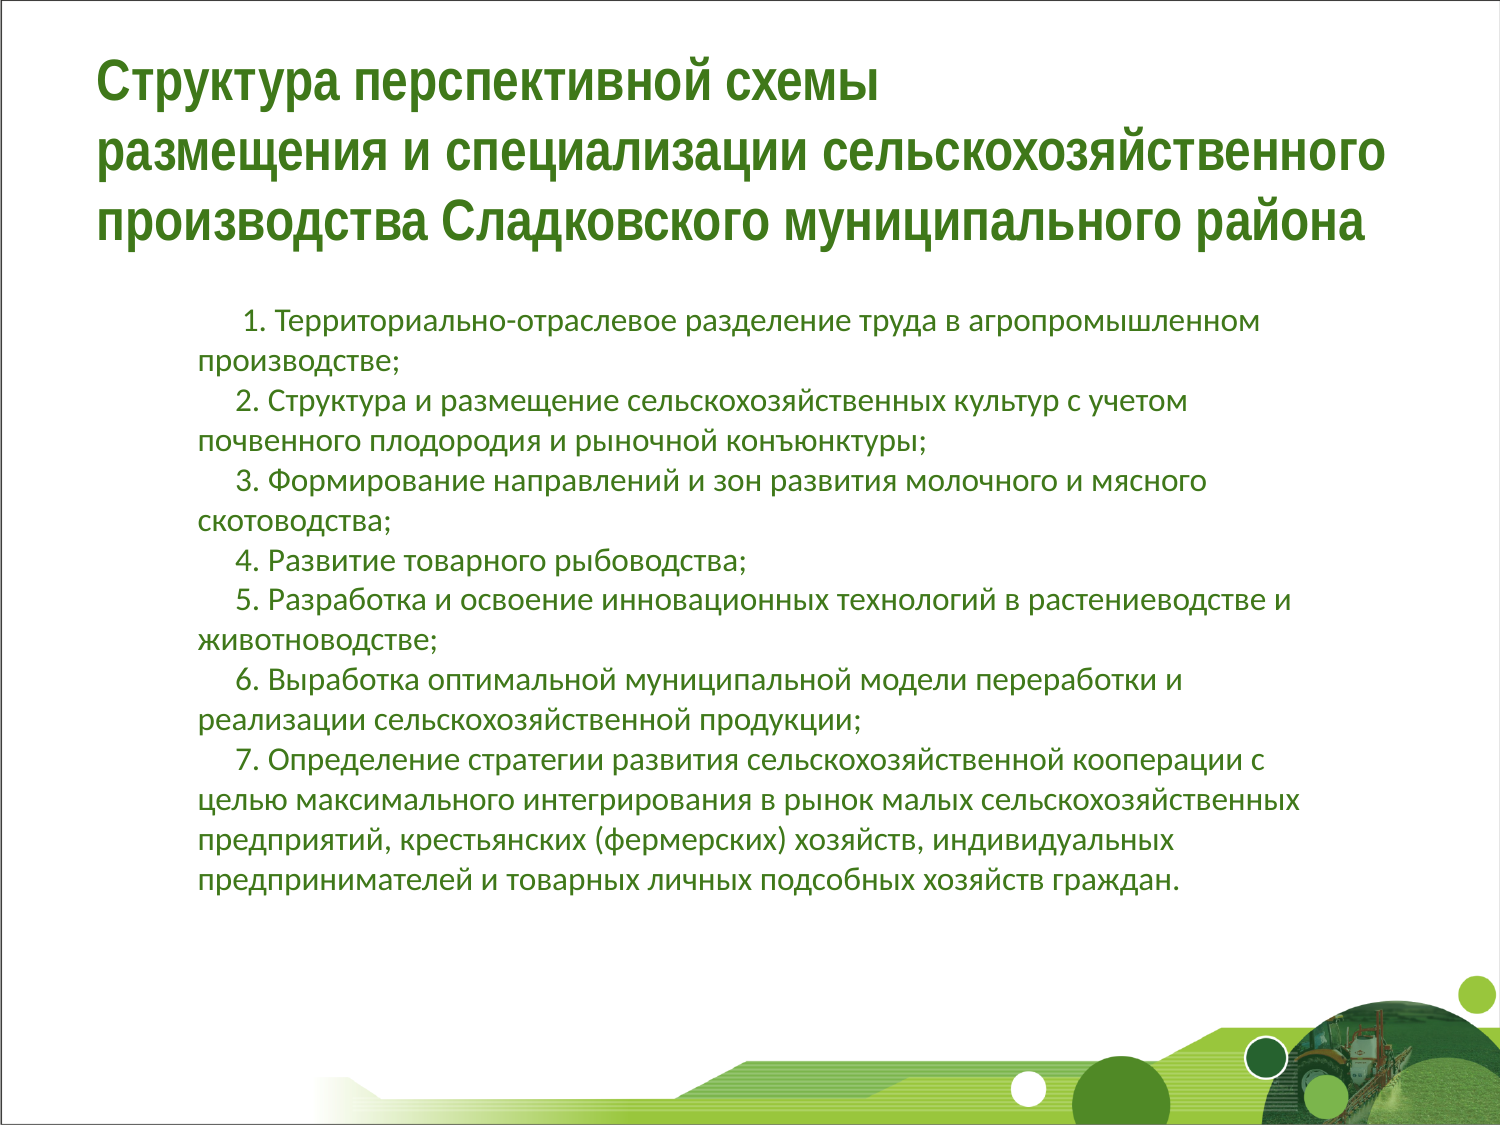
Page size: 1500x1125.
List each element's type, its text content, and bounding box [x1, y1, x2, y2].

text_box Структура перспективной схемы размещения и специализации сельскохозяйственного производства Сладковского муниципального района [81, 35, 1418, 260]
picture [0, 0, 1500, 1125]
text_box 1. Территориально-отраслевое разделение труда в агропромышленном производстве; 2. Структура и размещение сельскохозяйственных культур с учетом почвенного плодородия и рыночной конъюнктуры; 3. Формирование направлений и зон развития молочного и мясного скотоводства; 4. Развитие товарного рыбоводства; 5. Разработка и освоение инновационных технологий в растениеводстве и животноводстве; 6. Выработка оптимальной муниципальной модели переработки и реализации сельскохозяйственной продукции; 7. Определение стратегии развития сельскохозяйственной кооперации с целью максимального интегрирования в рынок малых сельскохозяйственных предприятий, крестьянских (фермерских) хозяйств, индивидуальных предпринимателей и товарных личных подсобных хозяйств граждан. [183, 290, 1371, 905]
